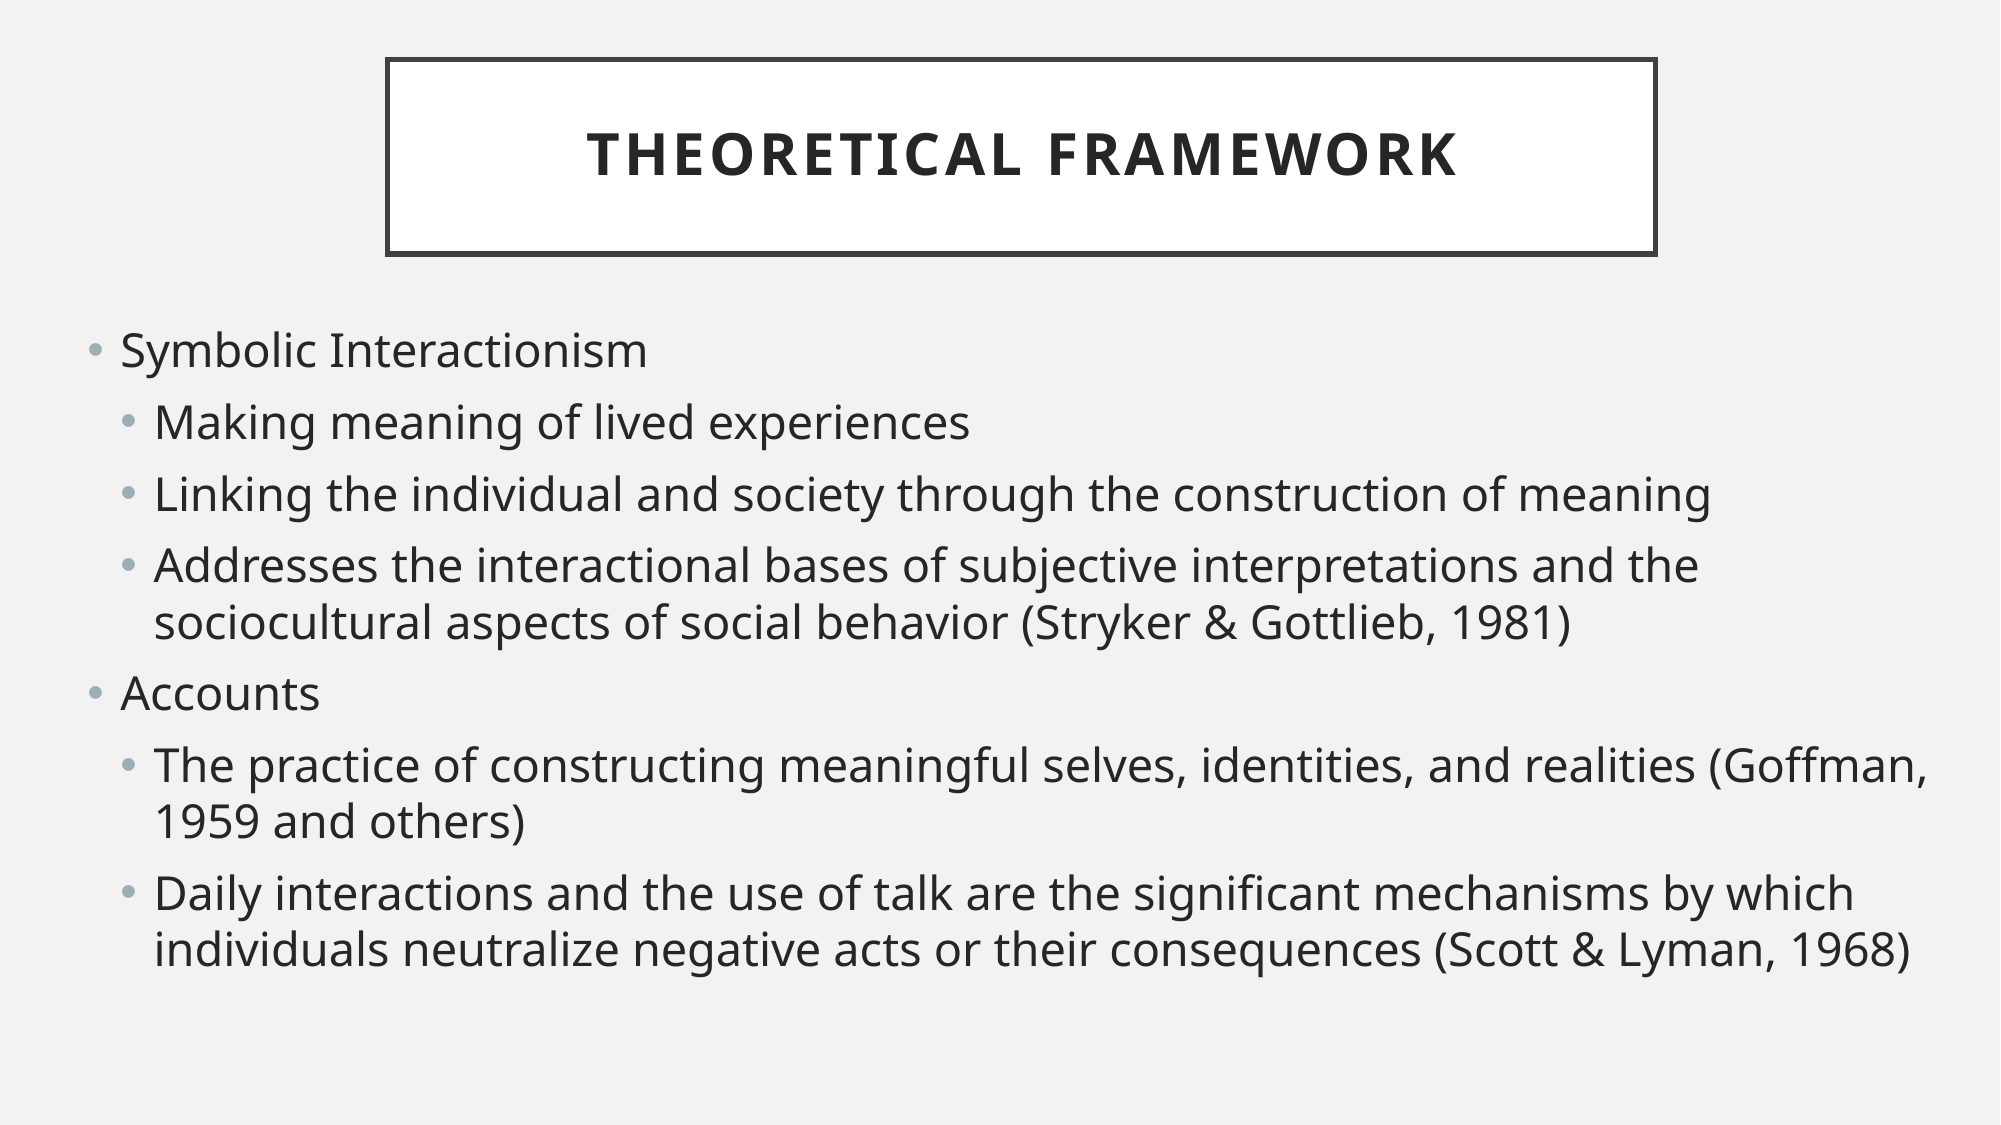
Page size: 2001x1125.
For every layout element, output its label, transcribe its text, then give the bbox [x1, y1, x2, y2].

list Symbolic Interactionism Making meaning of lived experiences Linking the individual and society through the construction of meaning Addresses the interactional bases of subjective interpretations and the sociocultural aspects of social behavior (Stryker & Gottlieb, 1981) Accounts The practice of constructing meaningful selves, identities, and realities (Goffman, 1959 and others) Daily interactions and the use of talk are the significant mechanisms by which individuals neutralize negative acts or their consequences (Scott & Lyman, 1968) [72, 313, 1972, 1034]
title Theoretical Framework [385, 57, 1658, 257]
